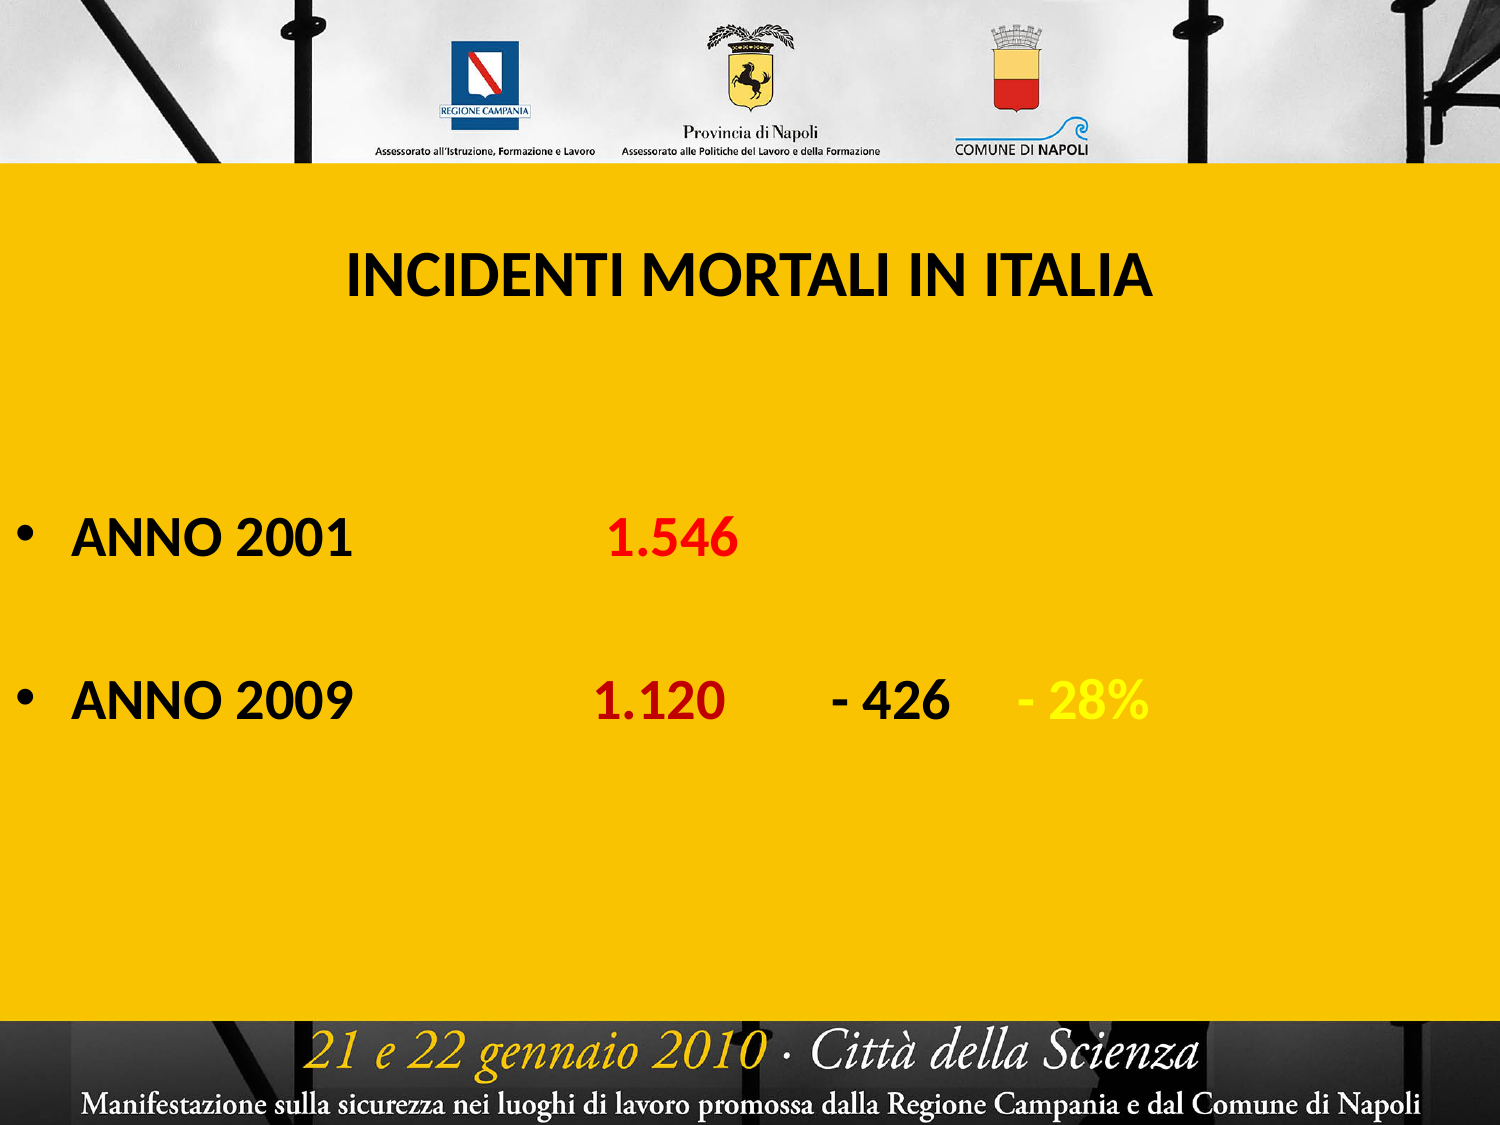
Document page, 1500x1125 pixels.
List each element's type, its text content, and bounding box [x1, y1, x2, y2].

list ANNO 2001 1.546 ANNO 2009 1.120 - 426 - 28% [0, 398, 1466, 856]
title INCIDENTI MORTALI IN ITALIA [17, 222, 1483, 318]
picture [0, 0, 1500, 1125]
